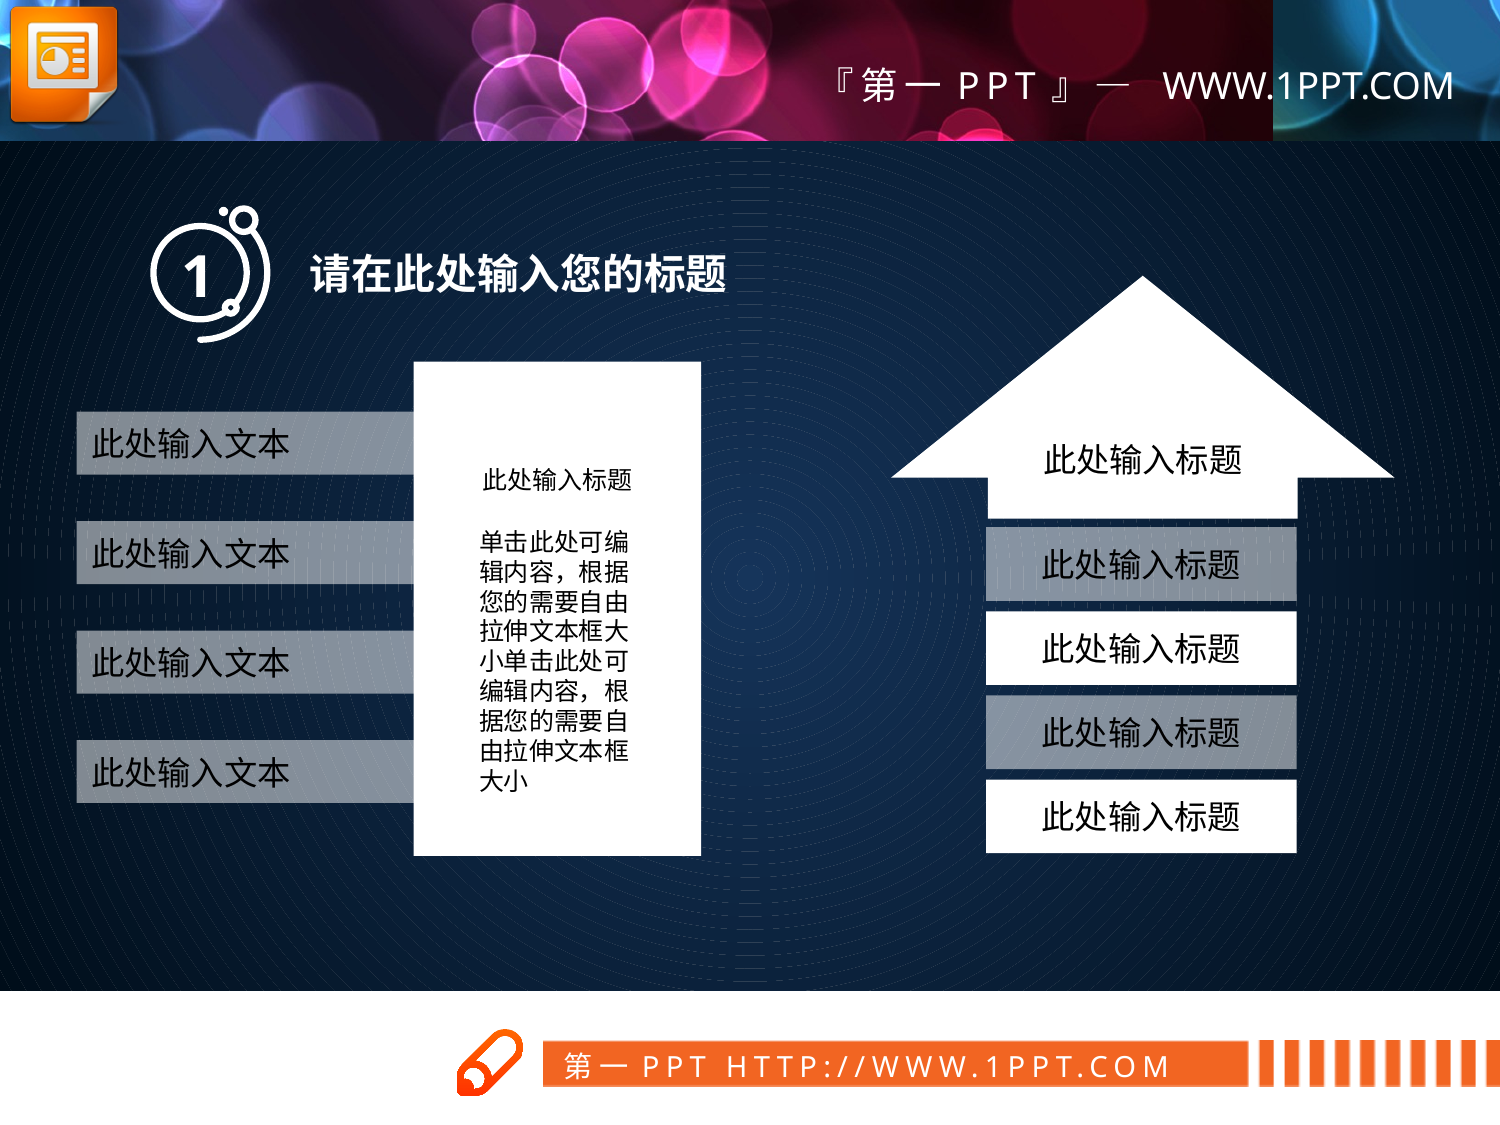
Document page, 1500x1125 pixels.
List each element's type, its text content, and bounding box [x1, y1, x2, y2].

text_box 此处输入文本 [76, 521, 413, 585]
text_box 此处输入标题 [458, 444, 658, 516]
picture [543, 1040, 1500, 1087]
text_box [153, 208, 268, 340]
text_box 此处输入标题 [986, 611, 1297, 685]
text_box 此处输入标题 [890, 275, 1395, 519]
text_box 此处输入标题 [986, 695, 1297, 770]
text_box 此处输入标题 [986, 779, 1297, 854]
picture [0, 0, 1500, 141]
text_box 单击此处可编辑内容，根据您的需要自由拉伸文本框大小单击此处可编辑内容，根据您的需要自由拉伸文本框大小 [464, 518, 652, 777]
text_box 此处输入标题 [986, 527, 1297, 601]
text_box 此处输入文本 [76, 411, 413, 475]
text_box 此处输入文本 [76, 740, 413, 803]
text_box 此处输入文本 [76, 630, 413, 694]
text_box 请在此处输入您的标题 [295, 240, 743, 306]
text_box [413, 361, 702, 856]
